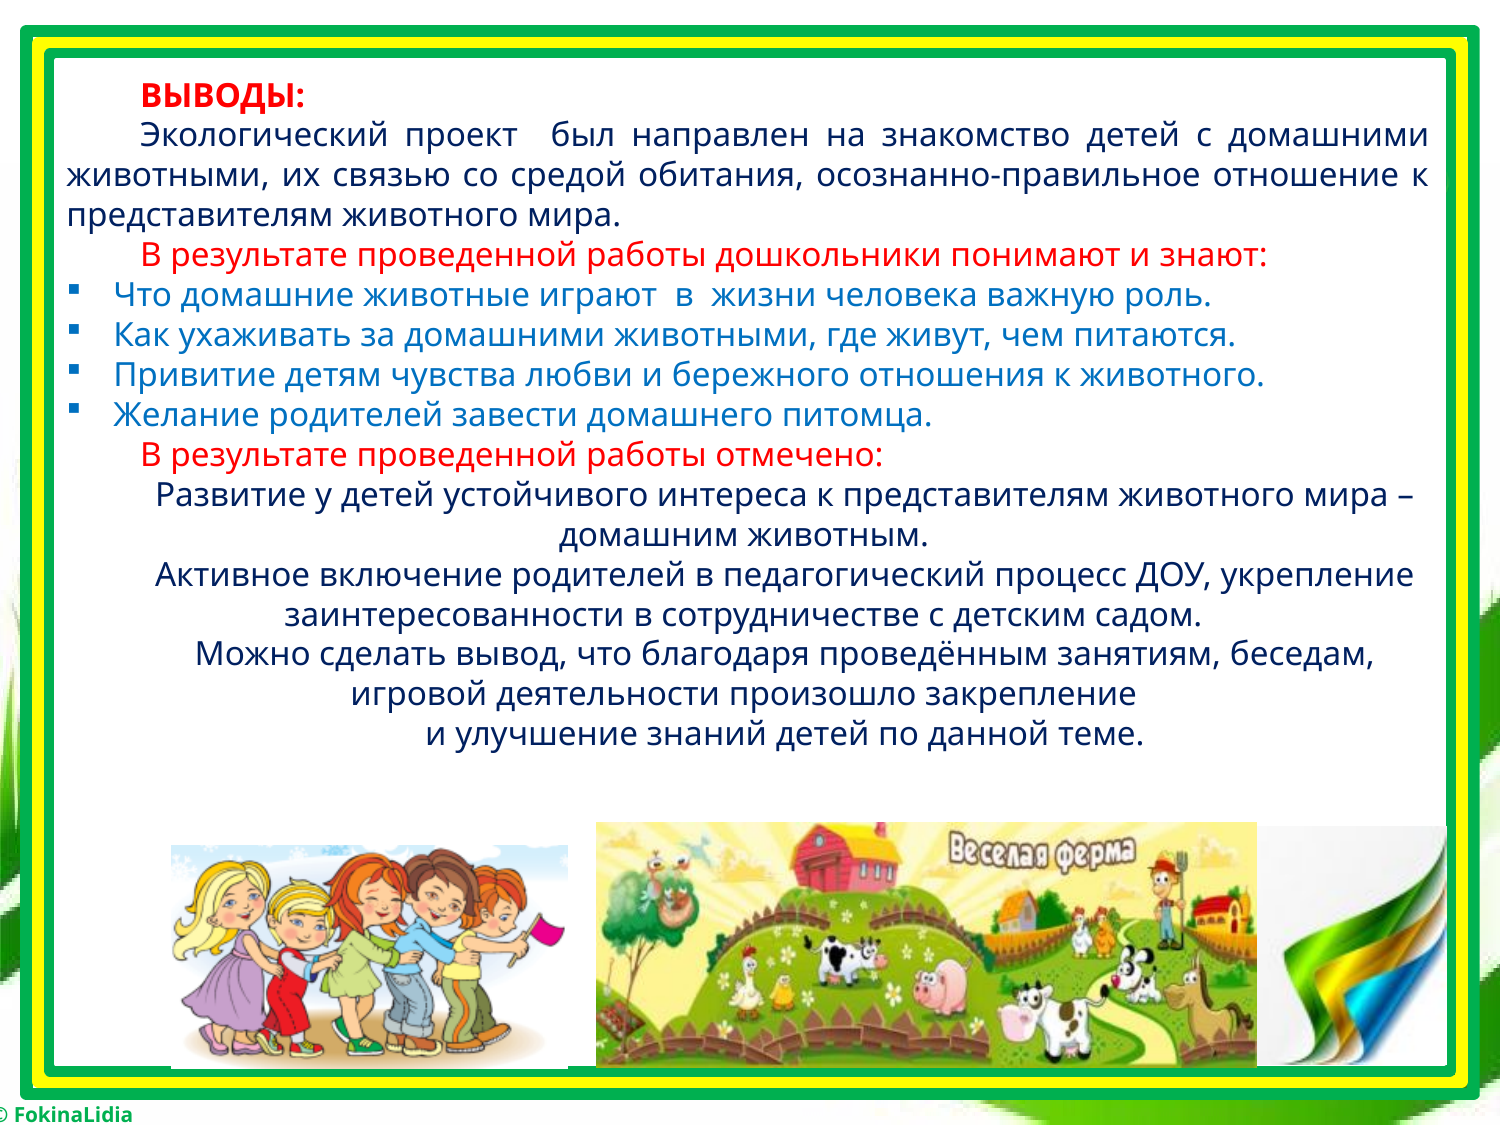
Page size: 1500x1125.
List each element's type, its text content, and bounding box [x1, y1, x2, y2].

text_box ВЫВОДЫ: Экологический проект был направлен на знакомство детей с домашними животными, их связью со средой обитания, осознанно-правильное отношение к представителям животного мира. В результате проведенной работы дошкольники понимают и знают: Что домашние животные играют в жизни человека важную роль. Как ухаживать за домашними животными, где живут, чем питаются. Привитие детям чувства любви и бережного отношения к животного. Желание родителей завести домашнего питомца. В результате проведенной работы отмечено: Развитие у детей устойчивого интереса к представителям животного мира – домашним животным. Активное включение родителей в педагогический процесс ДОУ, укрепление заинтересованности в сотрудничестве с детским садом. Можно сделать вывод, что благодаря проведённым занятиям, беседам, игровой деятельности произошло закрепление и улучшение знаний детей по данной теме. [51, 66, 1446, 760]
picture [0, 1108, 6, 1121]
picture [0, 0, 1500, 1125]
